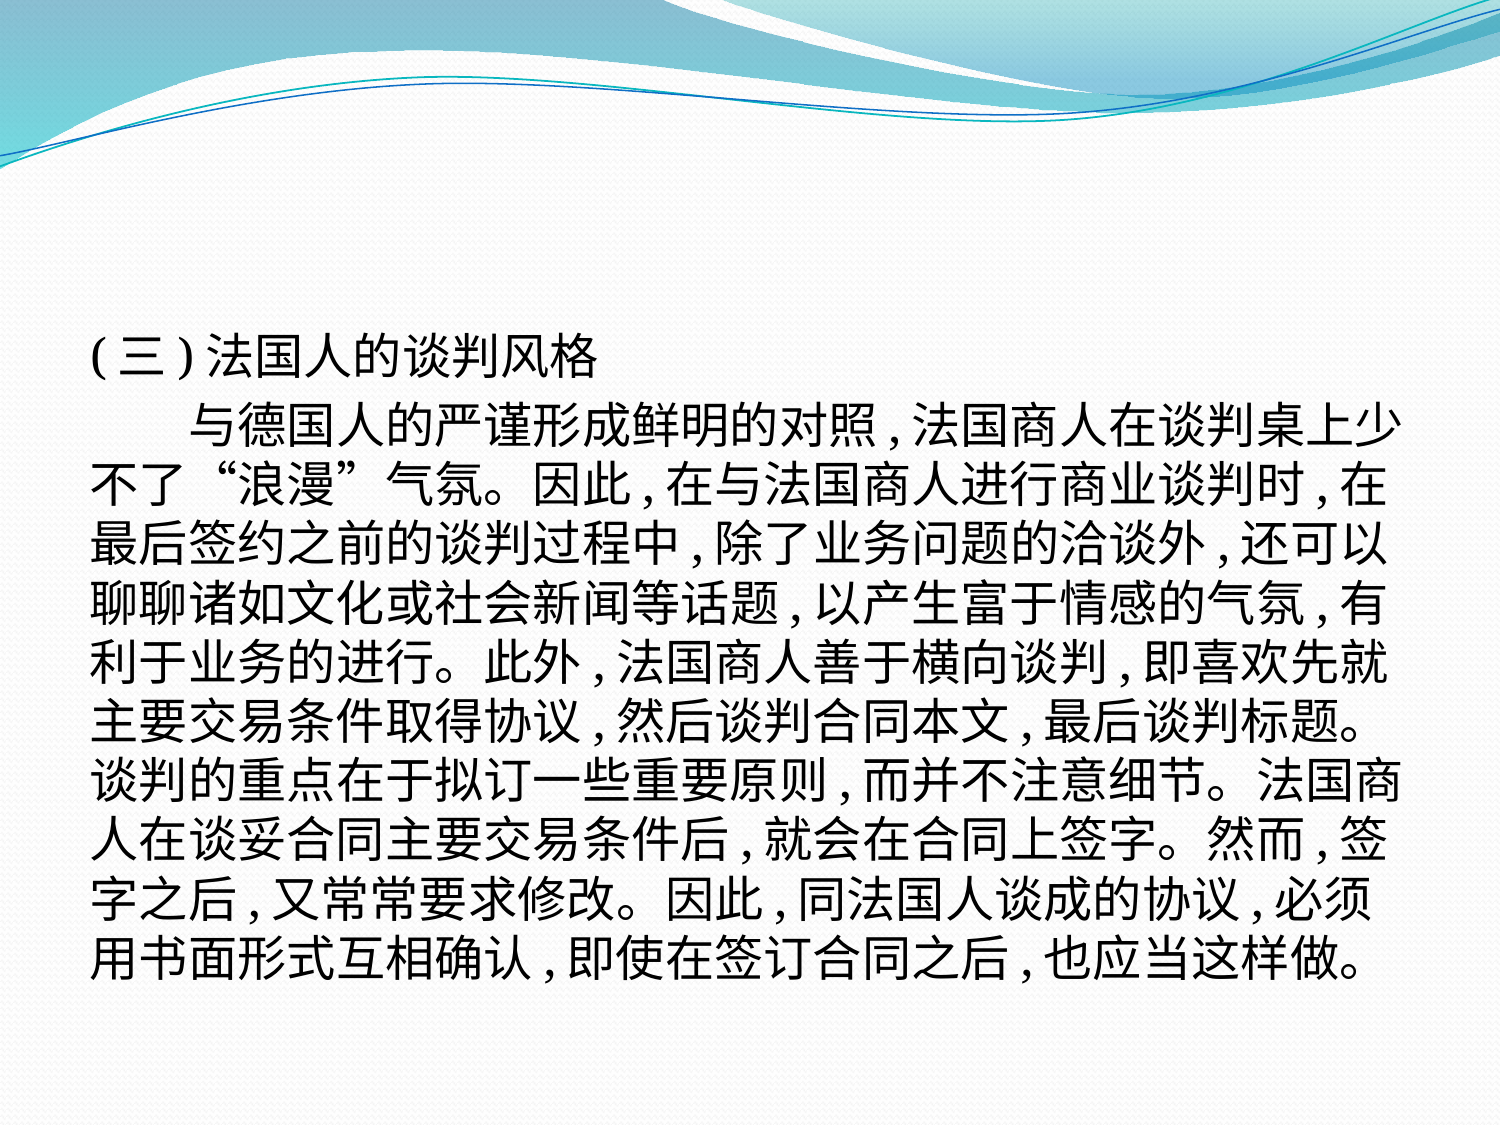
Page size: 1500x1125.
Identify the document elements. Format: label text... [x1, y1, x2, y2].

list (三)法国人的谈判风格 与德国人的严谨形成鲜明的对照,法国商人在谈判桌上少不了“浪漫”气氛。因此,在与法国商人进行商业谈判时,在最后签约之前的谈判过程中,除了业务问题的洽谈外,还可以聊聊诸如文化或社会新闻等话题,以产生富于情感的气氛,有利于业务的进行。此外,法国商人善于横向谈判,即喜欢先就主要交易条件取得协议,然后谈判合同本文,最后谈判标题。谈判的重点在于拟订一些重要原则,而并不注意细节。法国商人在谈妥合同主要交易条件后,就会在合同上签字。然而,签字之后,又常常要求修改。因此,同法国人谈成的协议,必须用书面形式互相确认,即使在签订合同之后,也应当这样做。 [75, 317, 1425, 1038]
